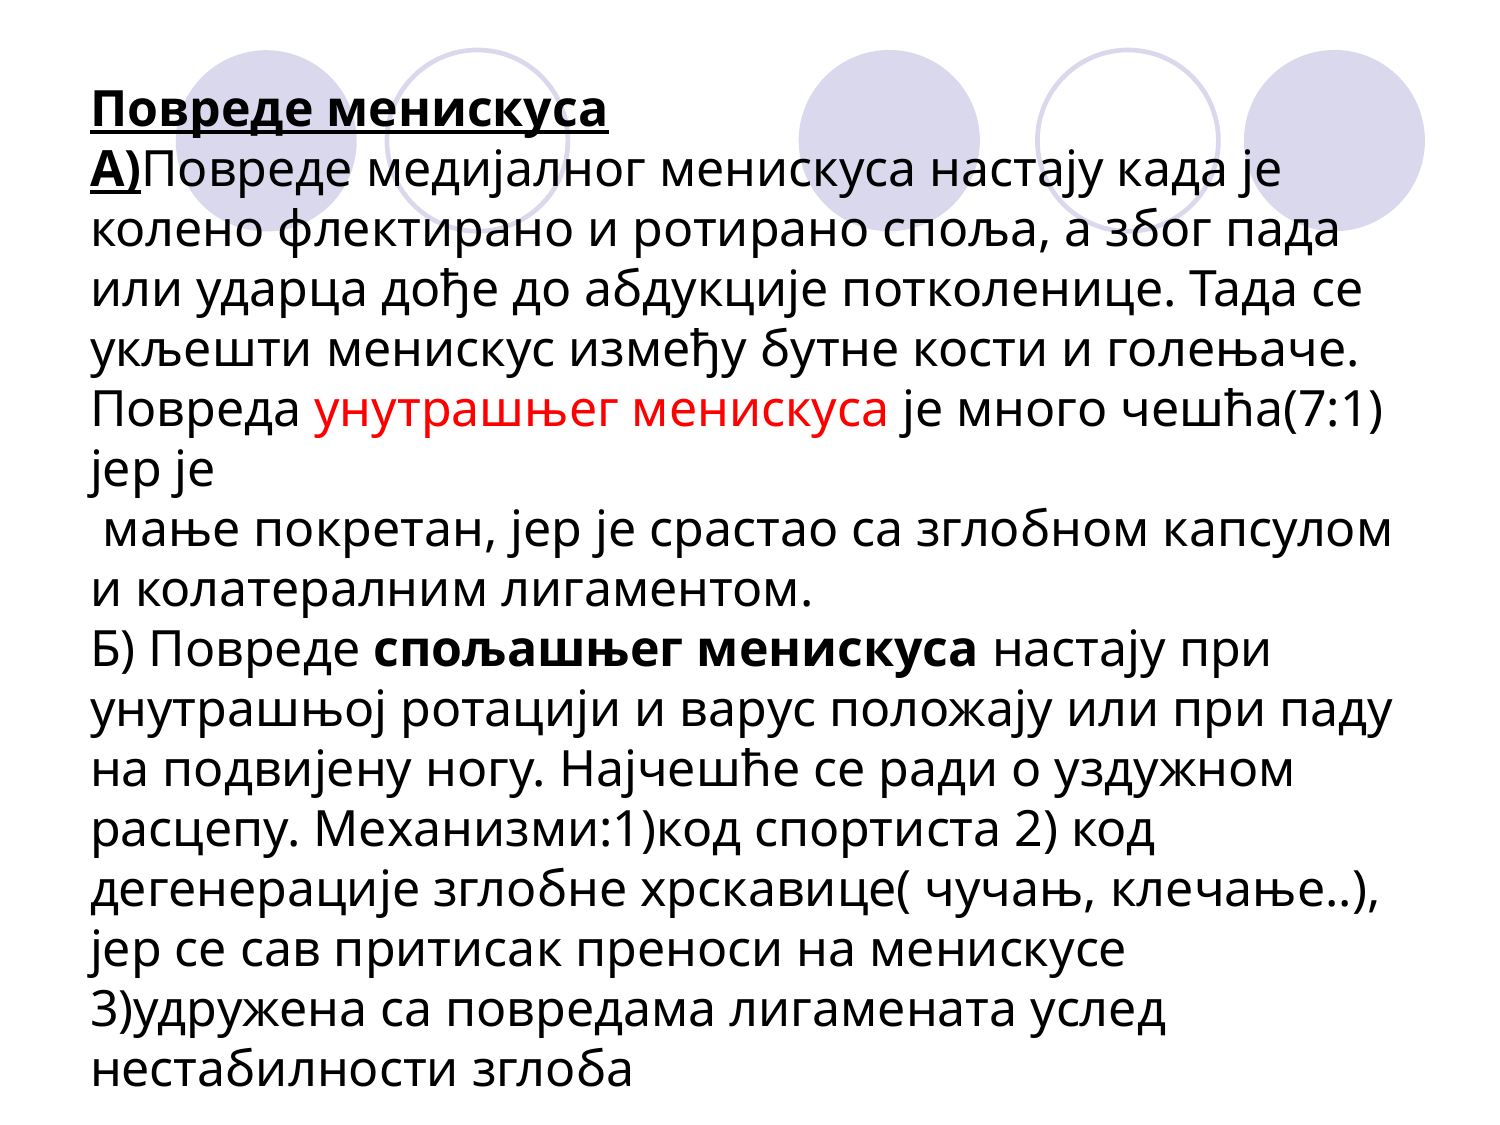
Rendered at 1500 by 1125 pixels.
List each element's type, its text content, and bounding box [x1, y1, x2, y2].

title Повреде менискуса А)Повреде медијалног менискуса настају када је колено флектирано и ротирано споља, а због пада или ударца дође до абдукције потколенице. Тада се укљешти менискус између бутне кости и голењаче. Повреда унутрашњег менискуса је много чешћа(7:1) јер је мање покретан, јер је срастао са зглобном капсулом и колатералним лигаментом. Б) Повреде спољашњег менискуса настају при унутрашњој ротацији и варус положају или при паду на подвијену ногу. Најчешће се ради о уздужном расцепу. Механизми:1)код спортиста 2) код дегенерације зглобне хрскавице( чучањ, клечање..), јер се сав притисак преноси на менискусе 3)удружена са повредама лигамената услед нестабилности зглоба [75, 443, 1430, 669]
